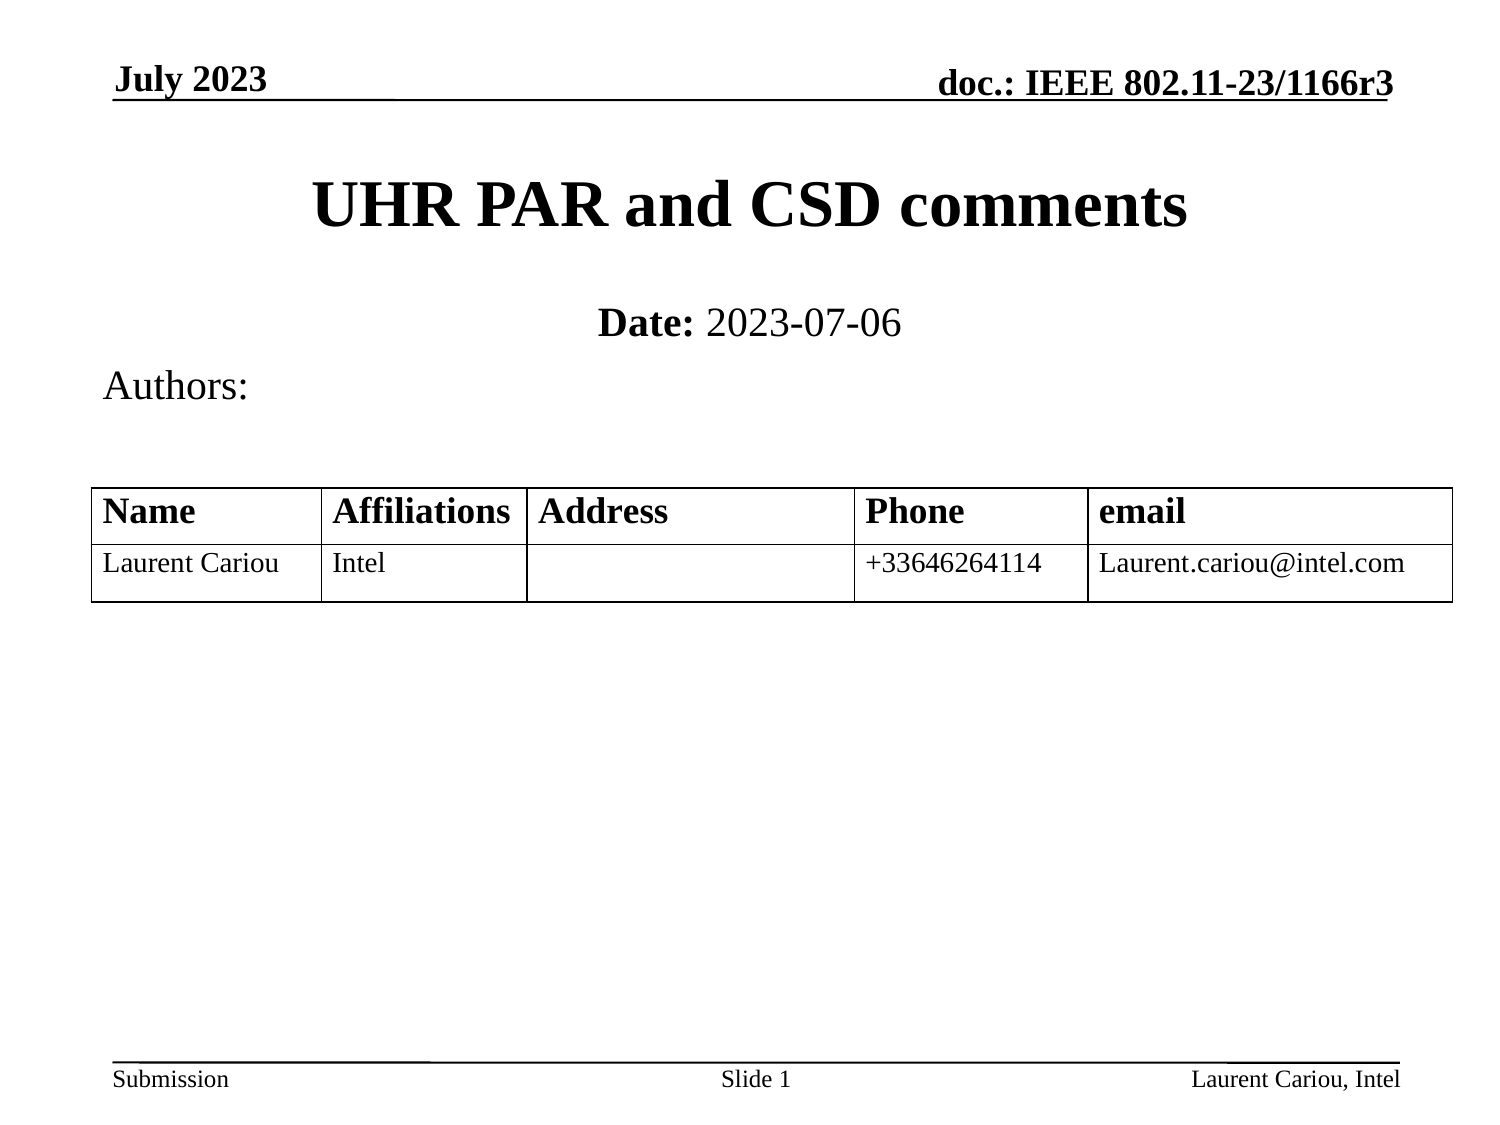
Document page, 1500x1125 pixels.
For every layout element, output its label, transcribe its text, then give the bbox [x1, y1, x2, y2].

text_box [75, 487, 1477, 899]
list Date: 2023-07-06 [112, 287, 1388, 353]
text_box Authors: [87, 349, 325, 413]
footer Laurent Cariou, Intel [902, 1061, 1402, 1093]
title UHR PAR and CSD comments [112, 112, 1388, 287]
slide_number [114, 54, 493, 100]
slide_number Slide 1 [712, 1061, 800, 1123]
